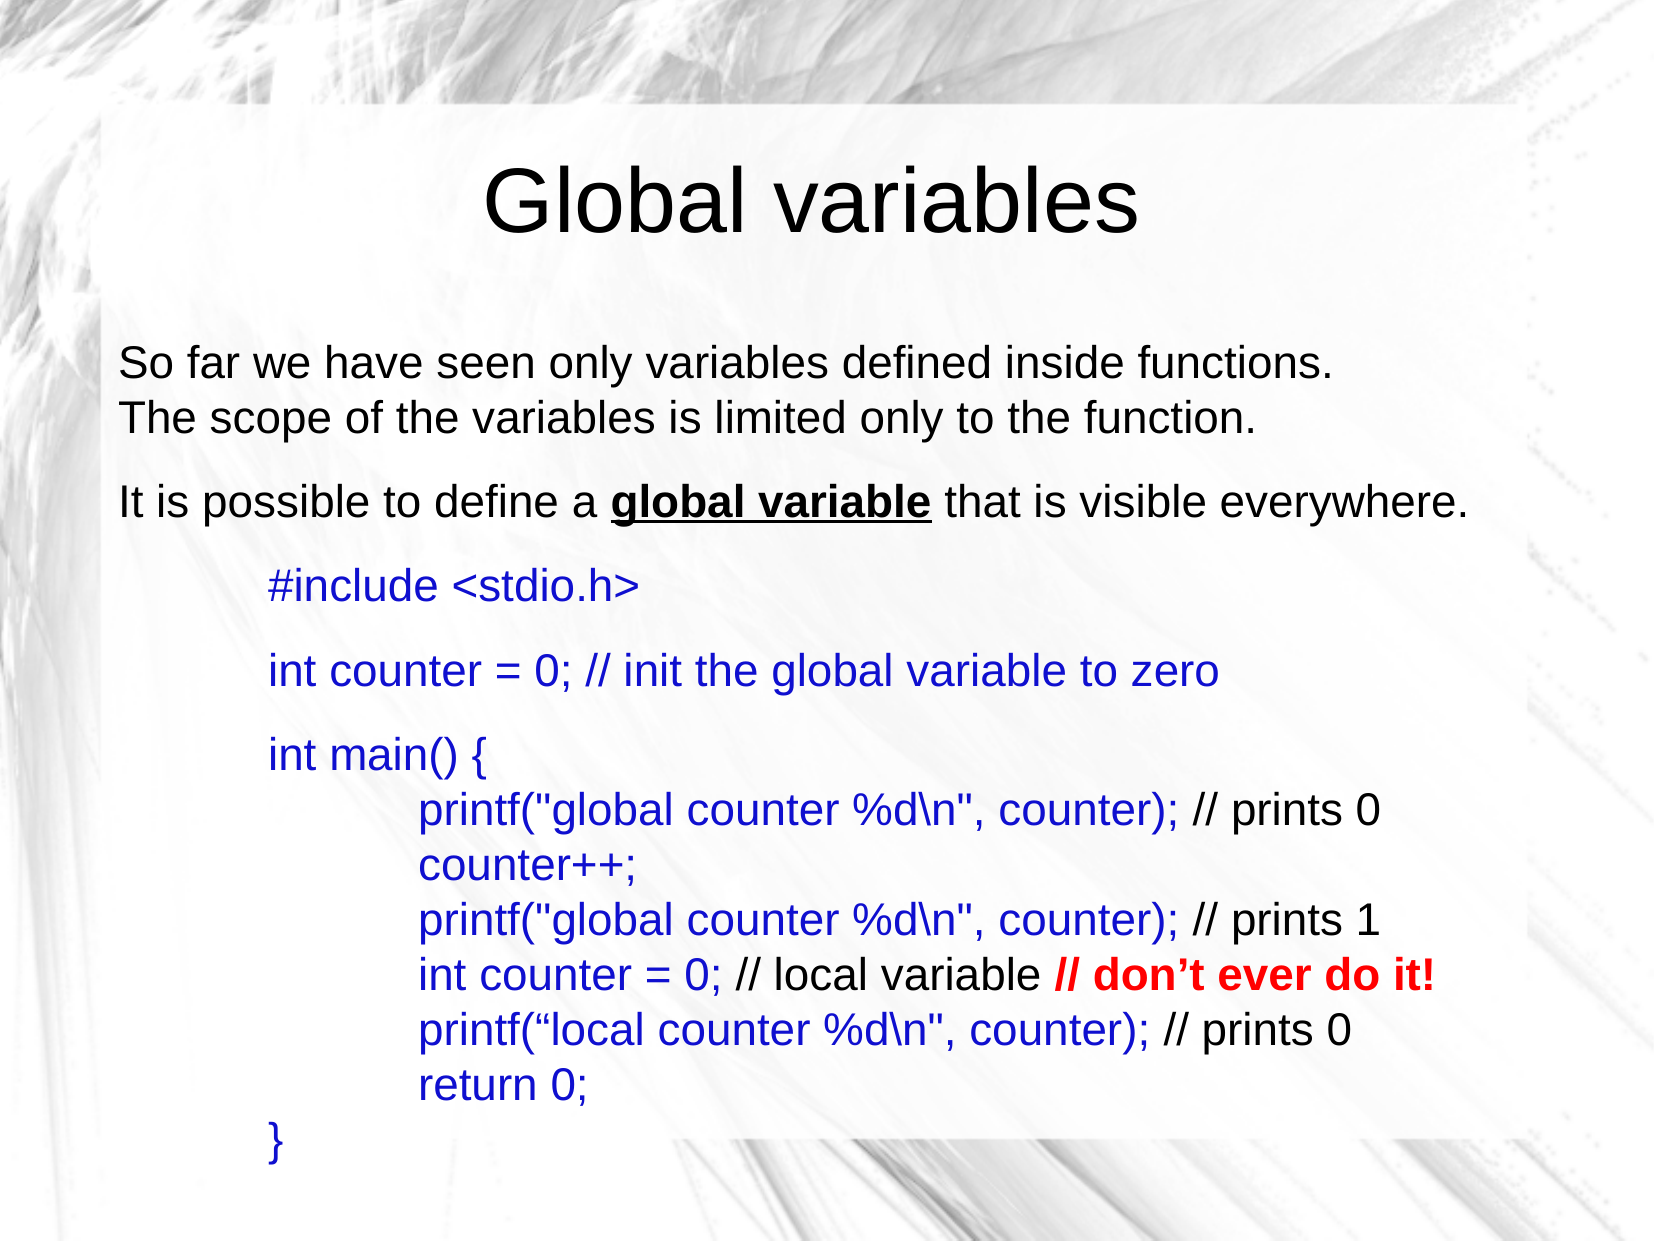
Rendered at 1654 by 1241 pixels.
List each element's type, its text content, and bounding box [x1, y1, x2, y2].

list So far we have seen only variables defined inside functions. The scope of the variables is limited only to the function. It is possible to define a global variable that is visible everywhere. #include <stdio.h> int counter = 0; // init the global variable to zero int main() { printf("global counter %d\n", counter); // prints 0 counter++; printf("global counter %d\n", counter); // prints 1 int counter = 0; // local variable // don’t ever do it! printf(“local counter %d\n", counter); // prints 0 return 0; } [118, 332, 1571, 1121]
title Global variables [118, 93, 1506, 299]
picture [0, 0, 1654, 1241]
